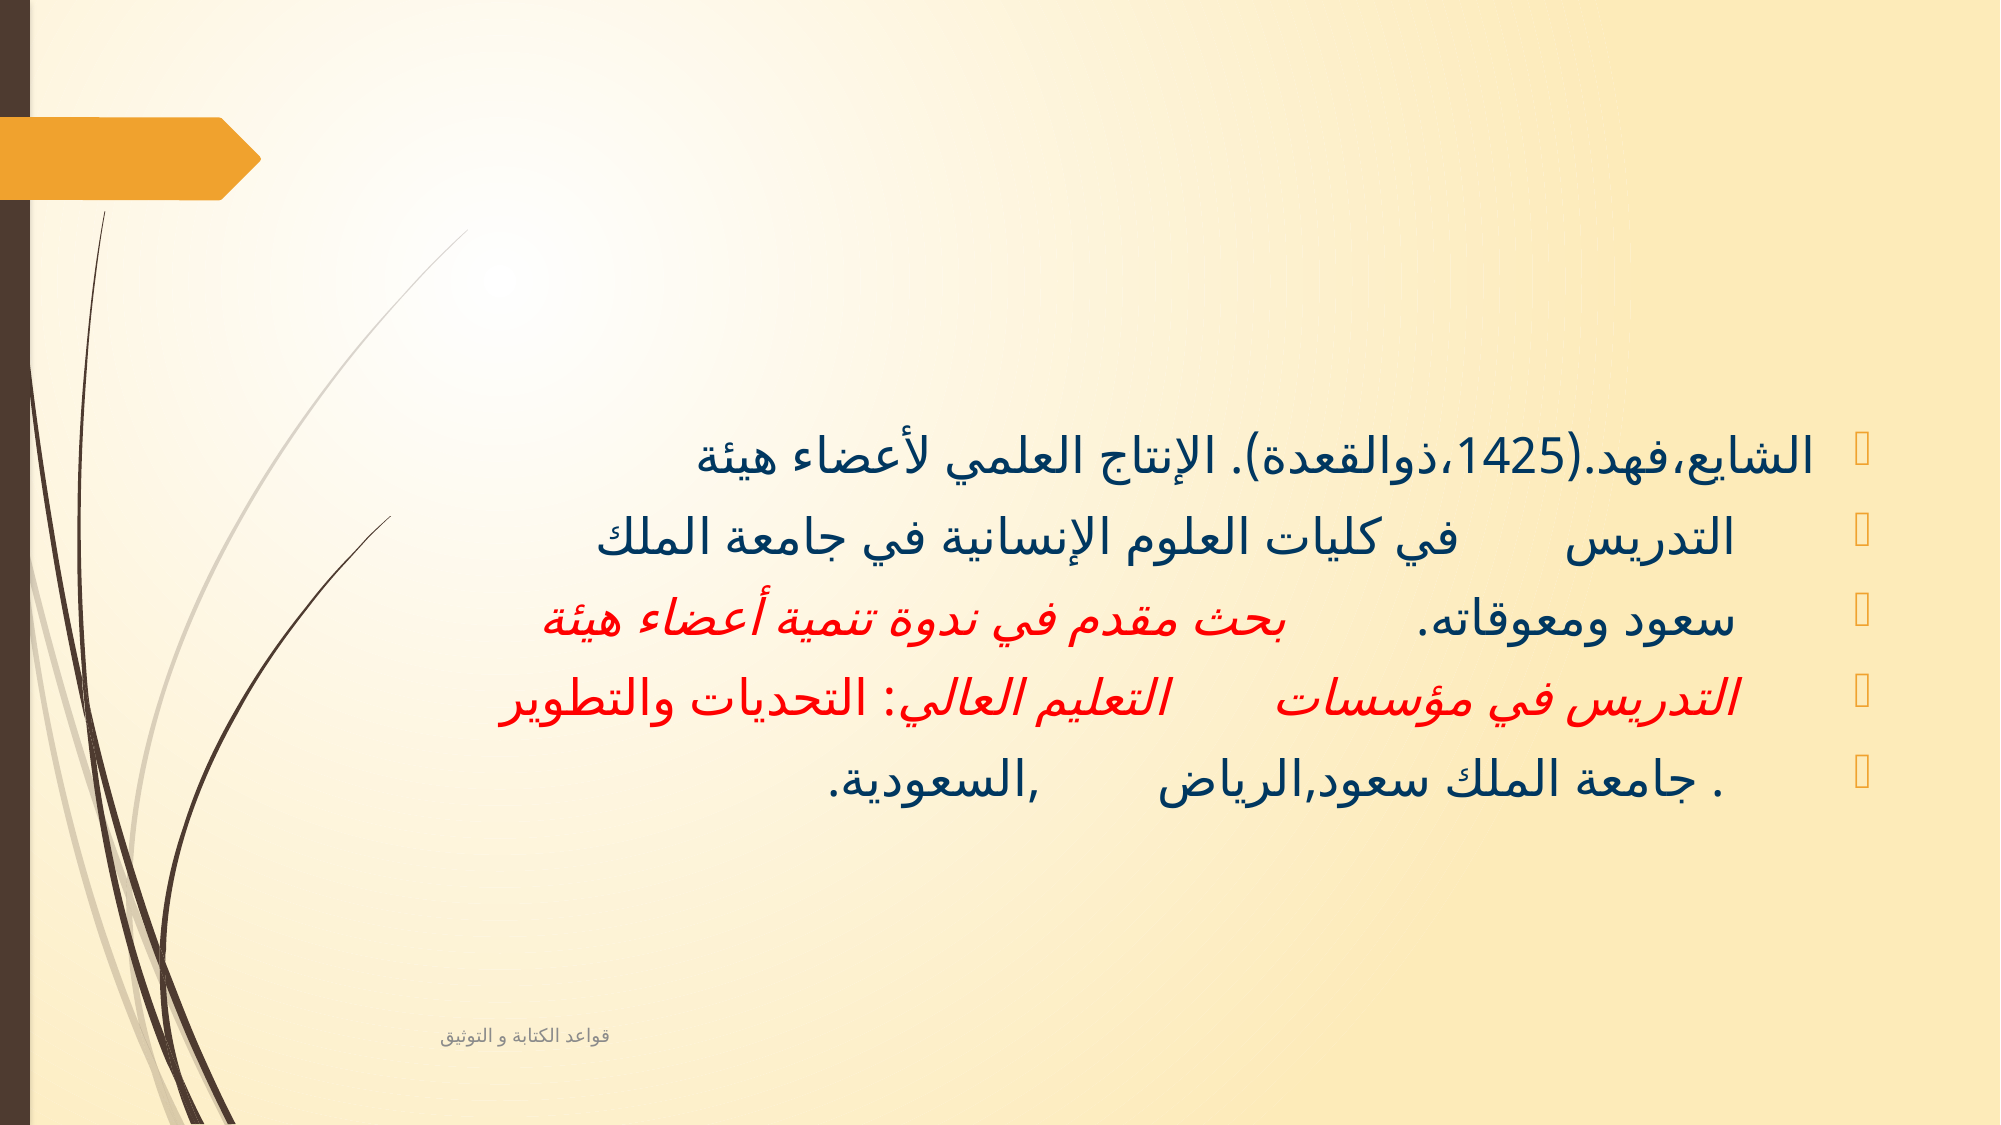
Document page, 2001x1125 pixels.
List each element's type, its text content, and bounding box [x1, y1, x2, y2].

footer قواعد الكتابة و التوثيق [424, 1006, 1675, 1067]
list الشايع،فهد.(1425،ذوالقعدة). الإنتاج العلمي لأعضاء هيئة التدريس في كليات العلوم الإنسانية في جامعة الملك سعود ومعوقاته. بحث مقدم في ندوة تنمية أعضاء هيئة التدريس في مؤسسات التعليم العالي: التحديات والتطوير . جامعة الملك سعود,الرياض ,السعودية. [424, 350, 1888, 970]
